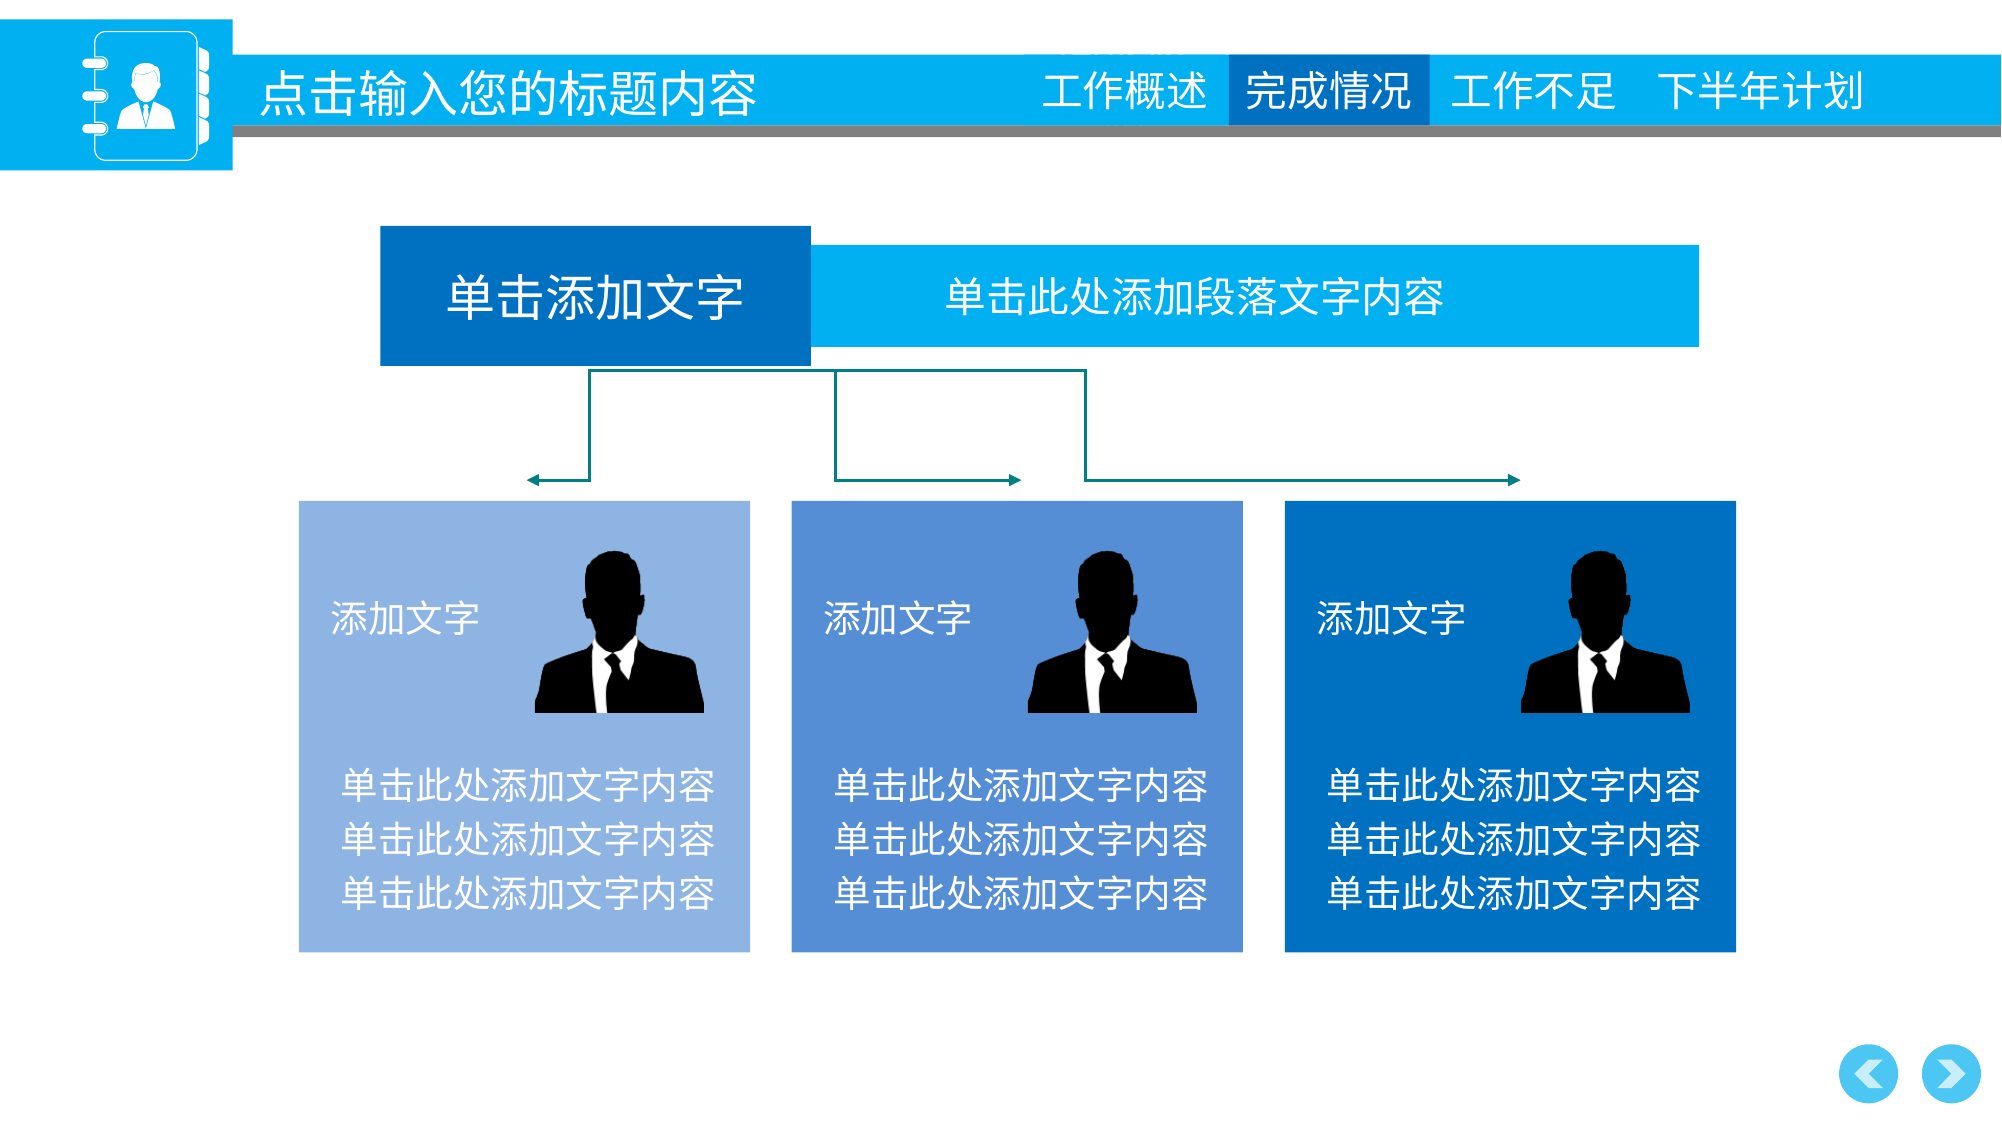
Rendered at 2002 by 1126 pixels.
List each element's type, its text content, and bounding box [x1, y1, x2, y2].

text_box [0, 17, 235, 172]
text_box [1284, 500, 1737, 953]
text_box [791, 500, 1244, 953]
text_box 单击此处添加段落文字内容 [811, 244, 1700, 347]
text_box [298, 500, 751, 953]
text_box [82, 31, 210, 161]
text_box 点击输入您的标题内容 [243, 54, 774, 130]
text_box 单击添加文字 [380, 225, 811, 366]
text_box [526, 370, 1523, 481]
